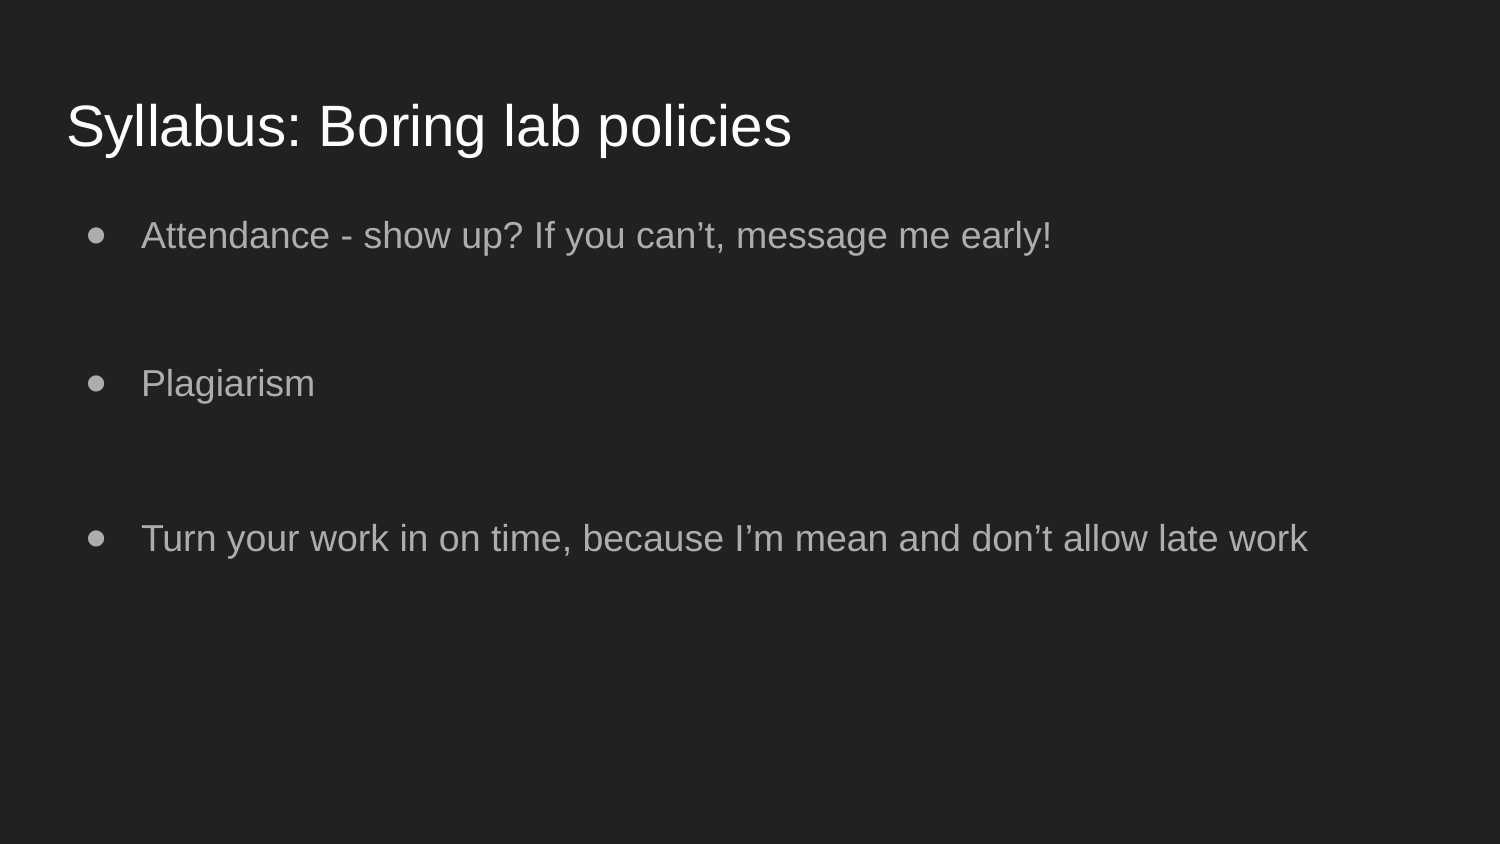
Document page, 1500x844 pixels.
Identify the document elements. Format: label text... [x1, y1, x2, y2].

title Syllabus: Boring lab policies [51, 72, 1449, 167]
list Attendance - show up? If you can’t, message me early! Plagiarism Turn your work in on time, because I’m mean and don’t allow late work [51, 189, 1449, 750]
